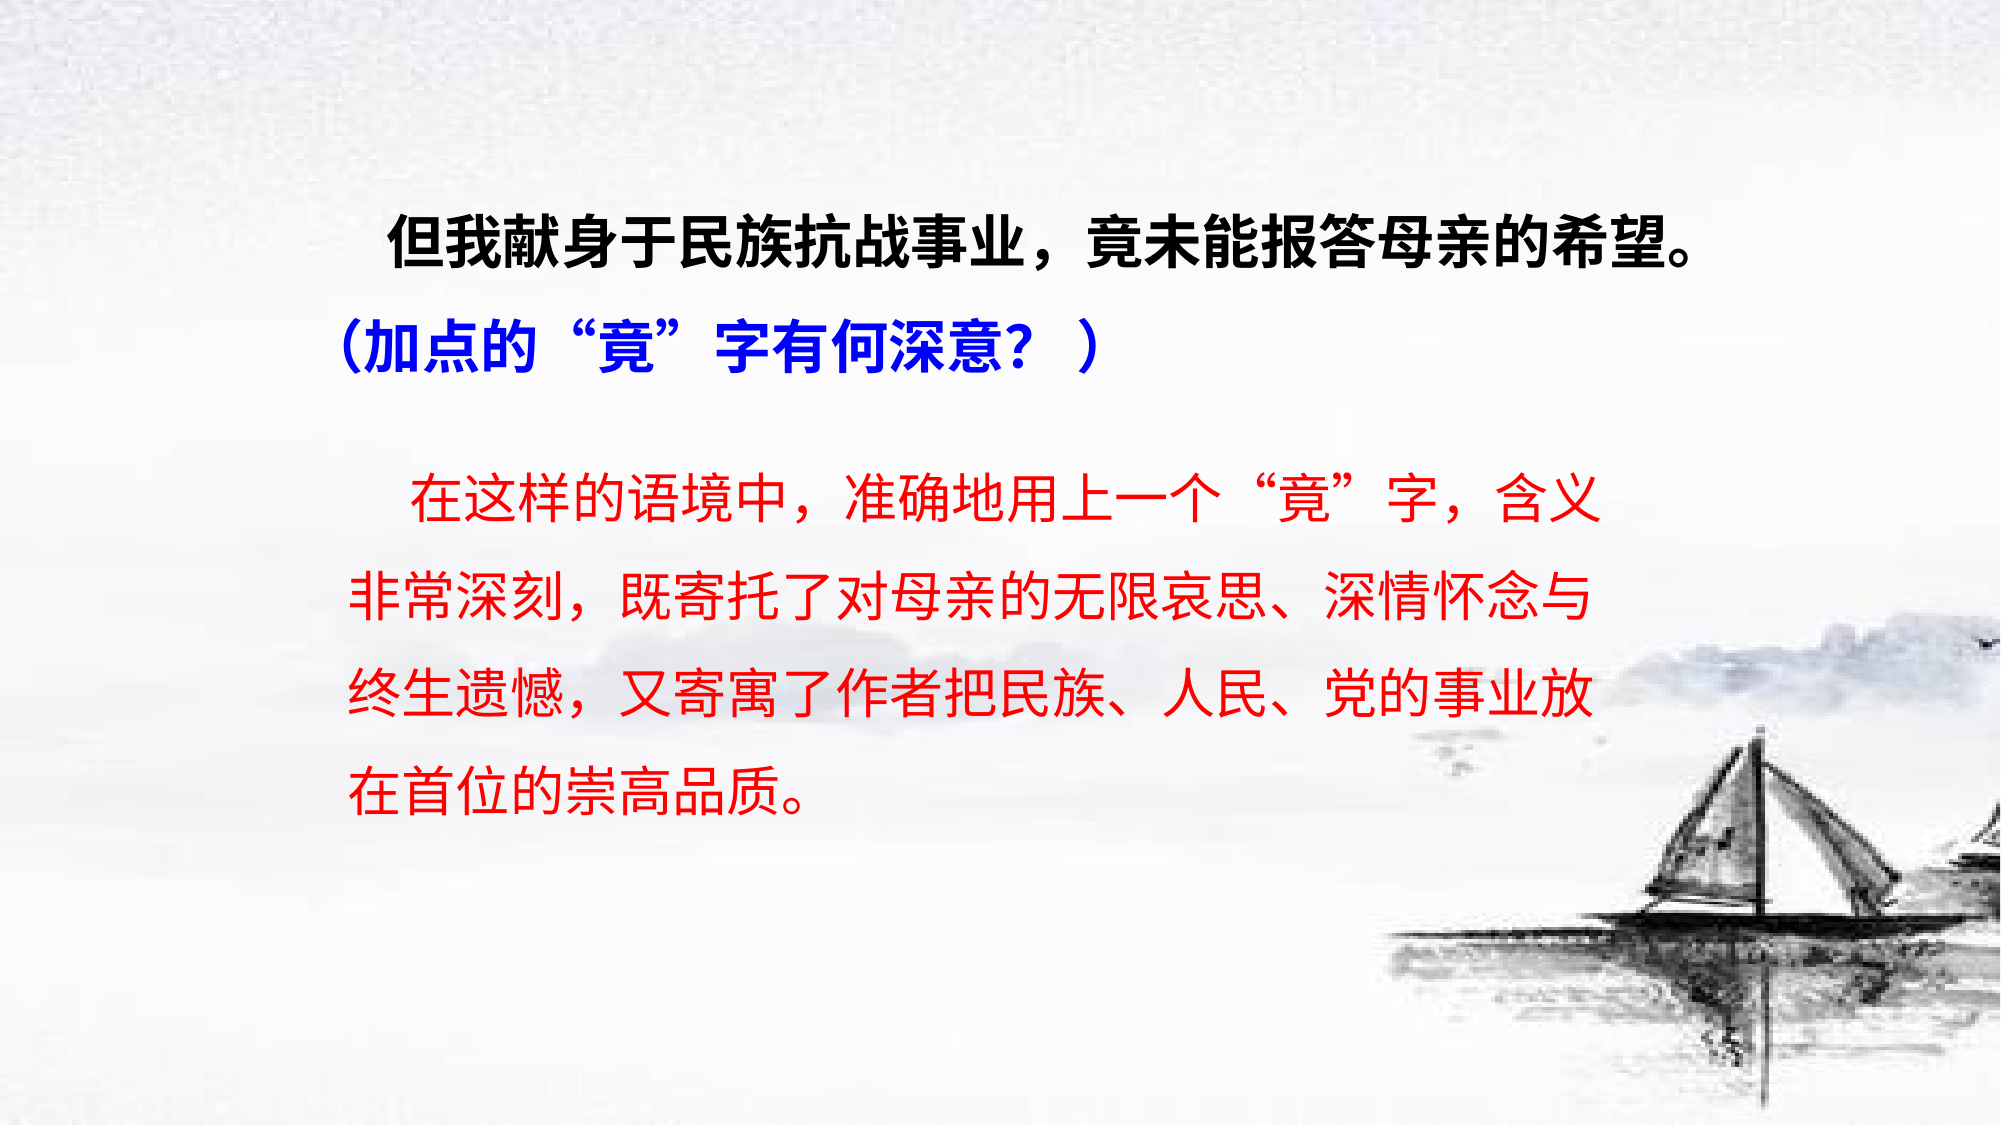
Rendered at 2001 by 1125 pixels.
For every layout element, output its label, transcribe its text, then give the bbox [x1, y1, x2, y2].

text_box 但我献身于民族抗战事业，竟未能报答母亲的希望。（加点的“竟”字有何深意？ ） [291, 162, 1709, 388]
picture [0, 0, 2001, 1125]
text_box 在这样的语境中，准确地用上一个“竟”字，含义非常深刻，既寄托了对母亲的无限哀思、深情怀念与终生遗憾，又寄寓了作者把民族、人民、党的事业放在首位的崇高品质。 [332, 424, 1638, 830]
